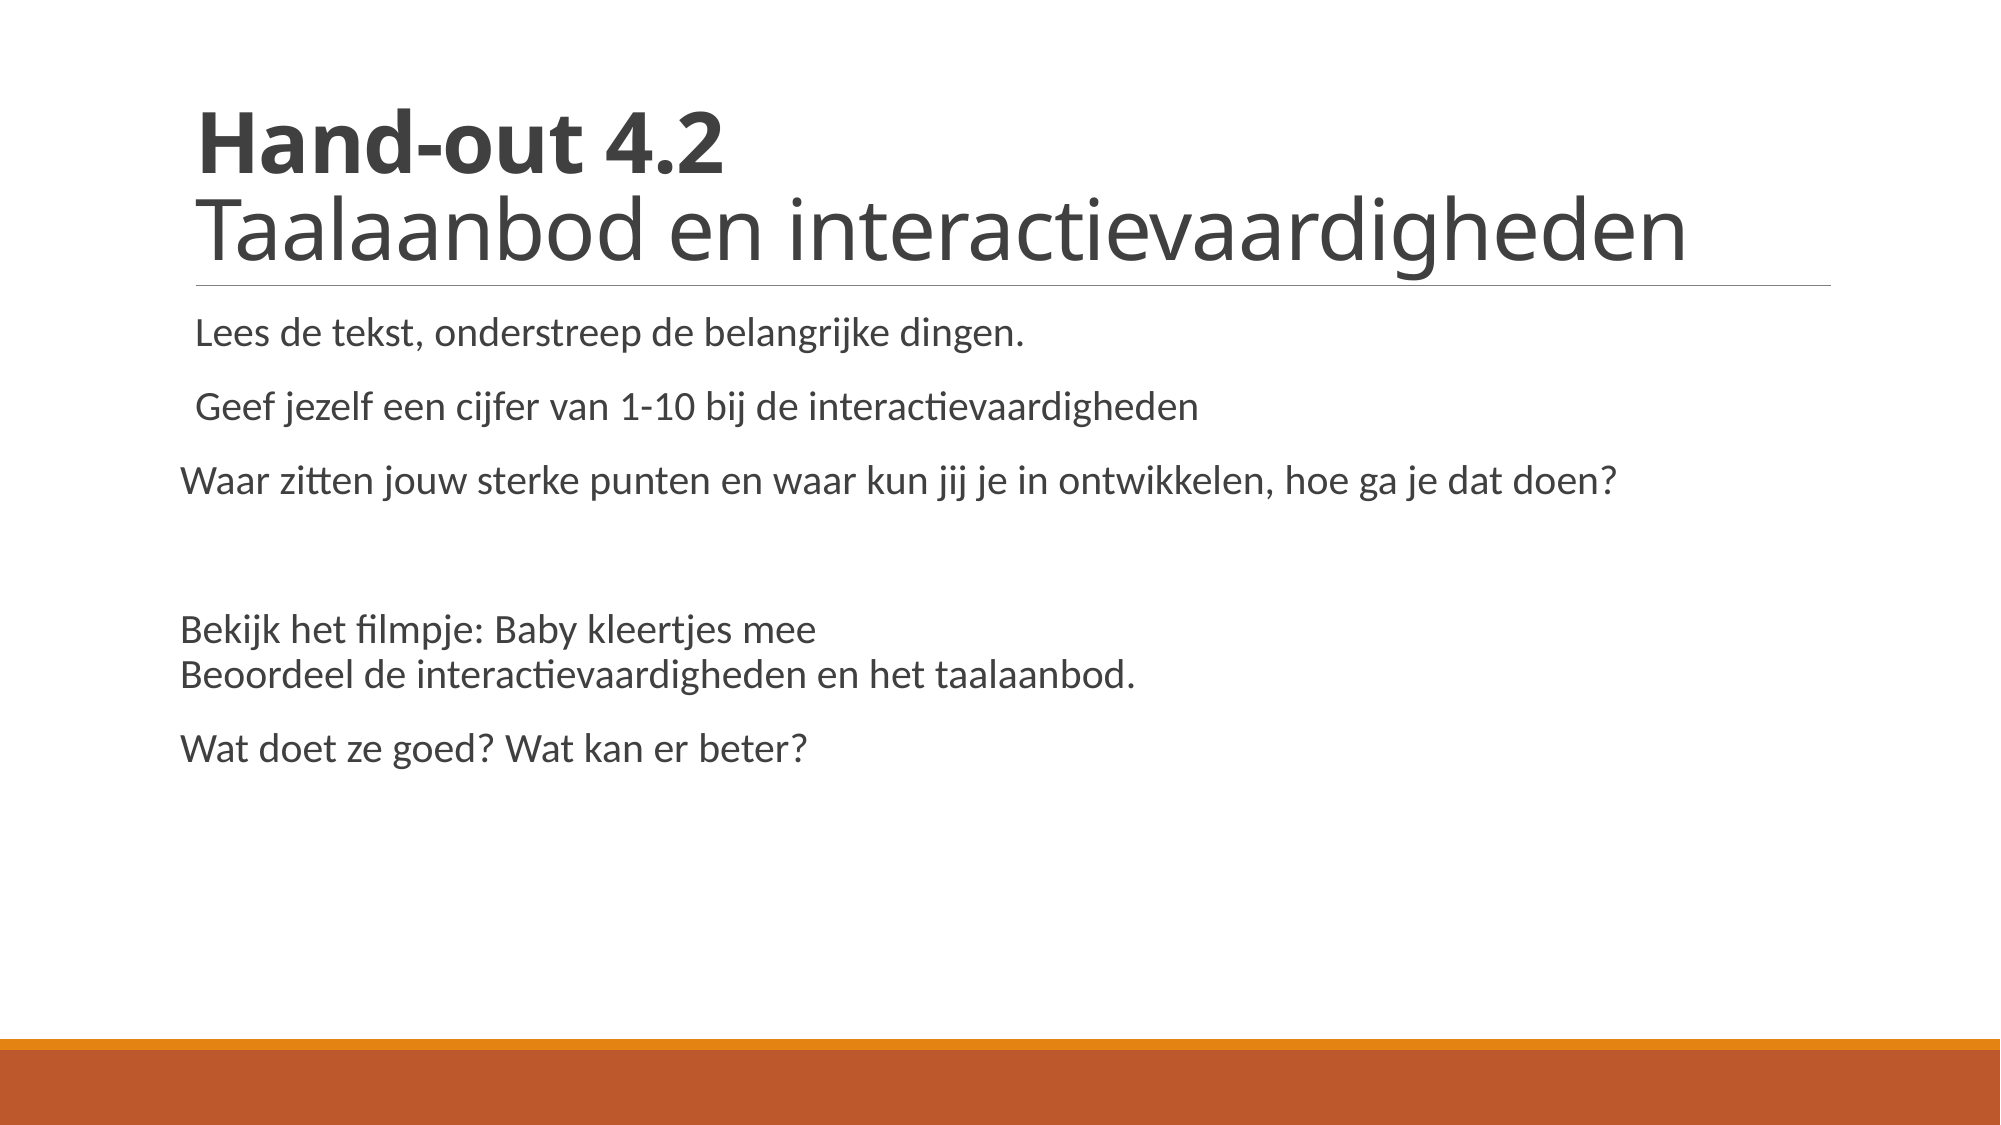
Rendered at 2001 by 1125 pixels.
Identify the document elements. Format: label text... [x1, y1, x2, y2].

list Lees de tekst, onderstreep de belangrijke dingen. Geef jezelf een cijfer van 1-10 bij de interactievaardigheden Waar zitten jouw sterke punten en waar kun jij je in ontwikkelen, hoe ga je dat doen? Bekijk het filmpje: Baby kleertjes mee Beoordeel de interactievaardigheden en het taalaanbod. Wat doet ze goed? Wat kan er beter? [180, 302, 1830, 963]
title Hand-out 4.2 Taalaanbod en interactievaardigheden [180, 47, 1830, 285]
